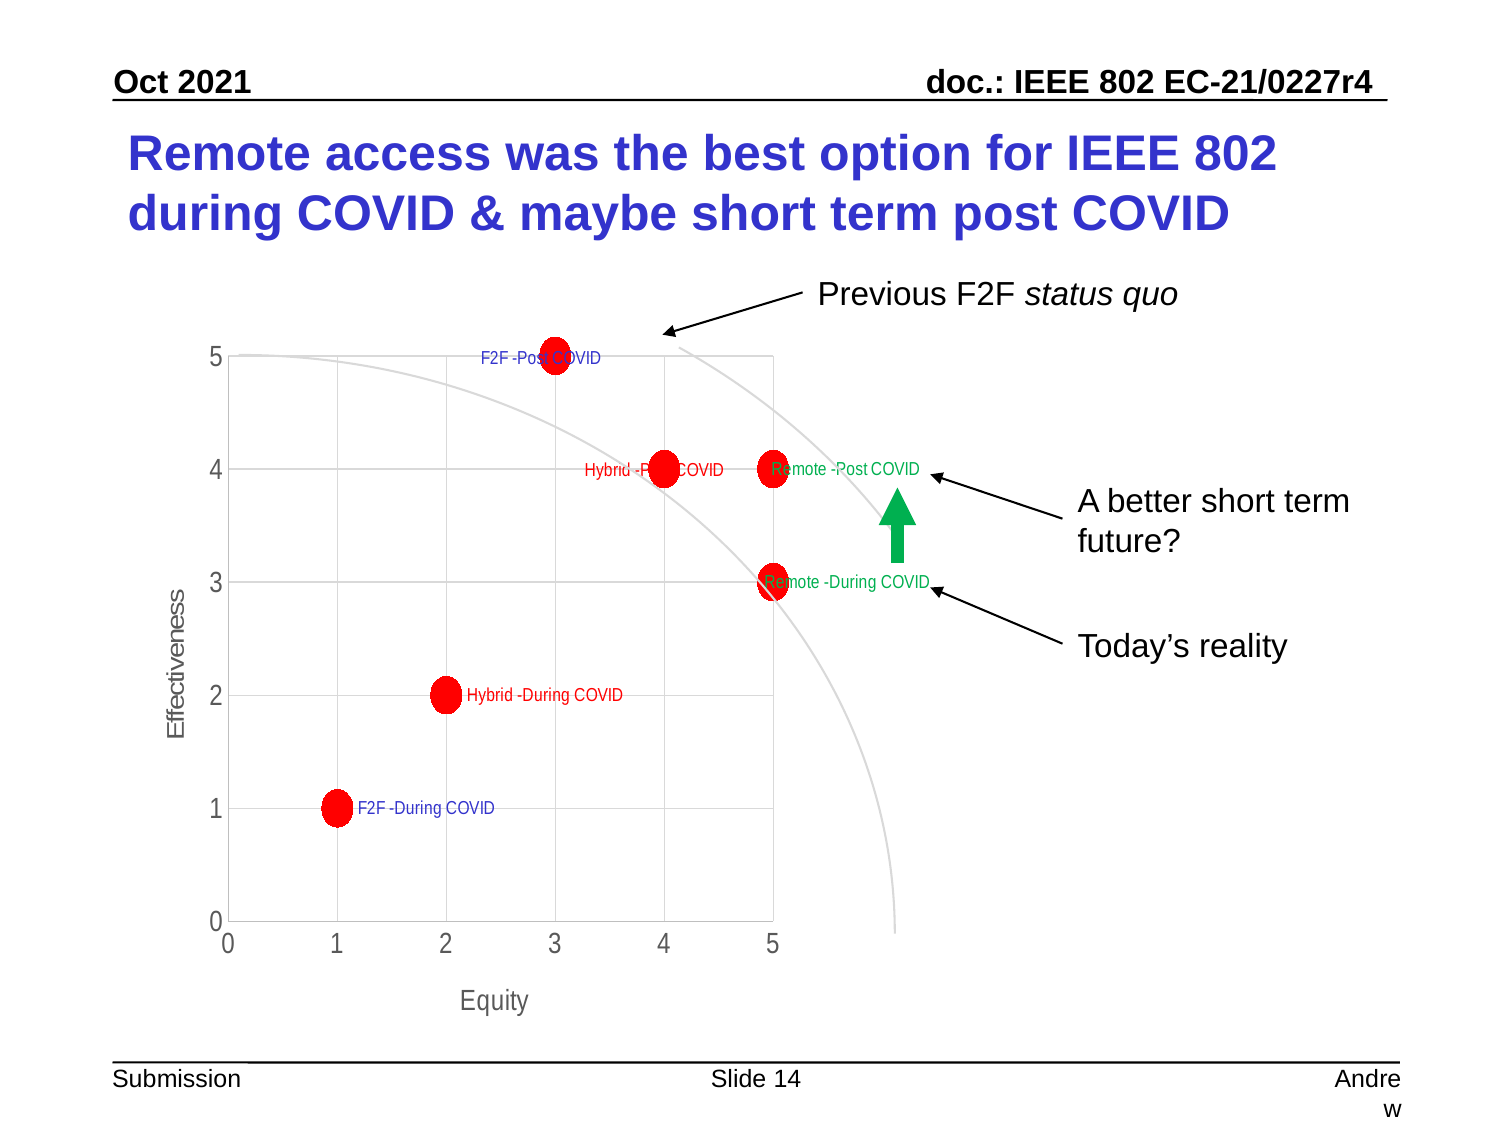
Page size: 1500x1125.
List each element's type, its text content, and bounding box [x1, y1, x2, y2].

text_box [0, 249, 1013, 1125]
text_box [662, 292, 803, 335]
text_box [929, 474, 1063, 519]
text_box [929, 587, 1063, 644]
text_box Today’s reality [1062, 612, 1388, 675]
footer Andrew Myles, Cisco [1320, 1061, 1402, 1093]
text_box Previous F2F status quo [1016, 261, 1263, 324]
text_box A better short term future? [1062, 487, 1388, 550]
title Remote access was the best option for IEEE 802 during COVID & maybe short term post COVID [112, 112, 1388, 288]
